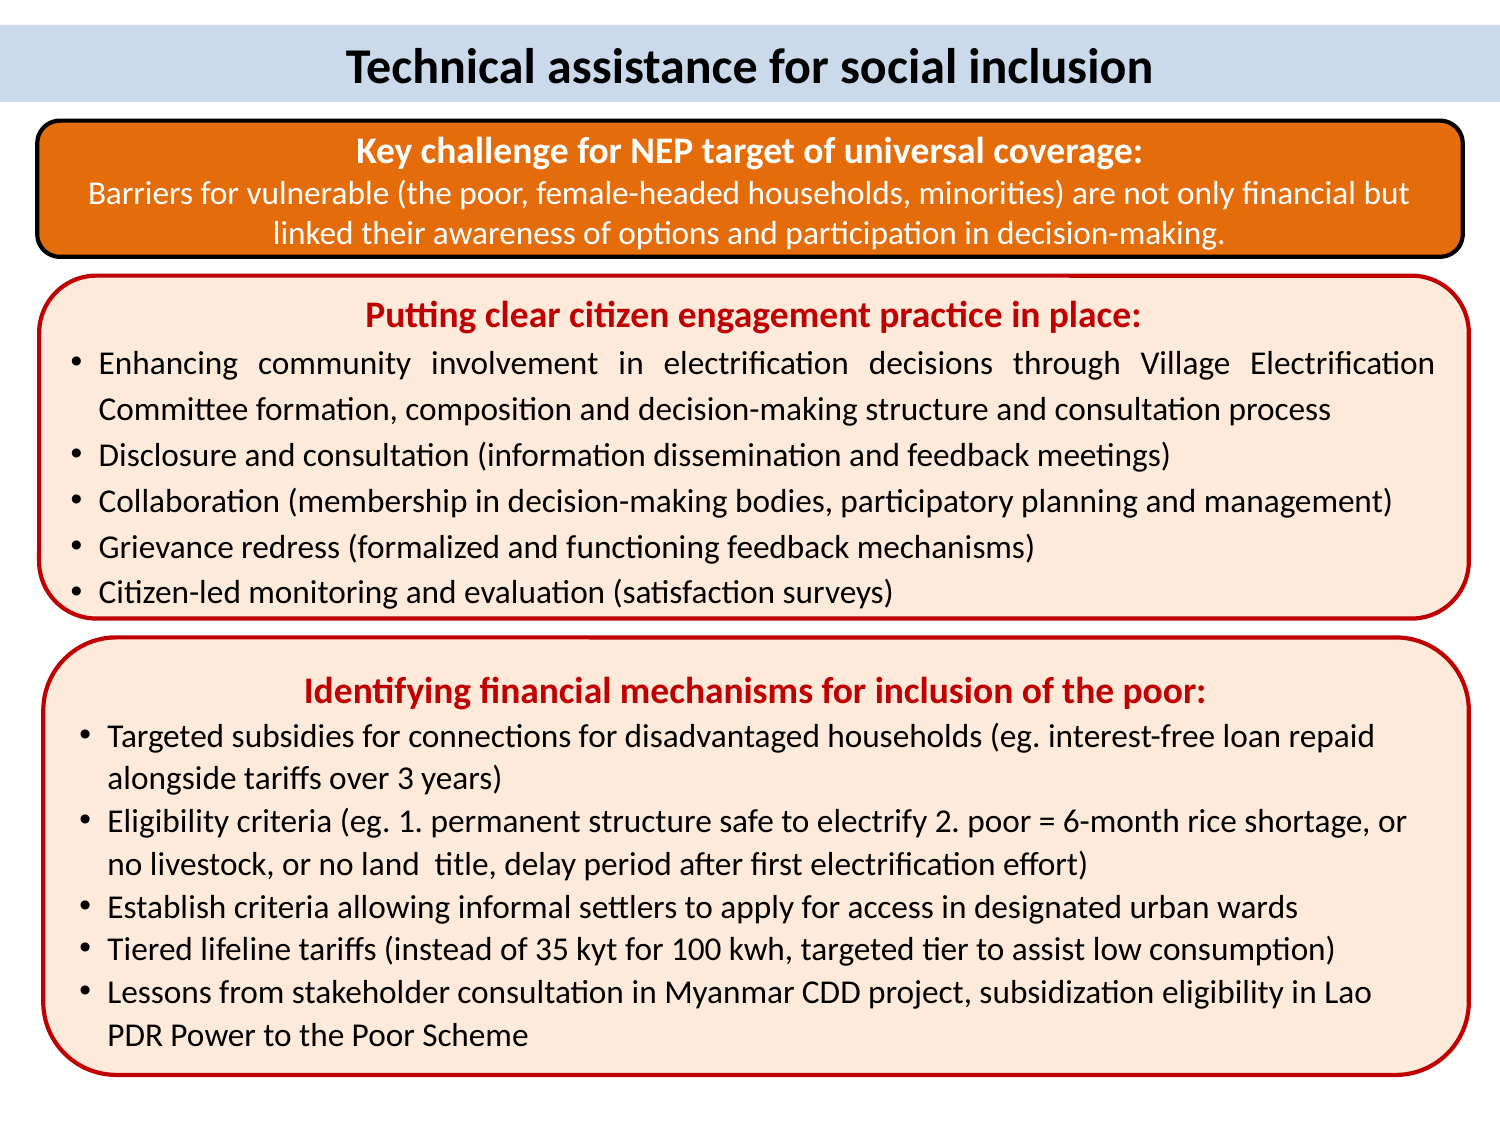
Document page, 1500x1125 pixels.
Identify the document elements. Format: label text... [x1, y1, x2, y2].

text_box Technical assistance for social inclusion [0, 24, 1500, 102]
text_box Key challenge for NEP target of universal coverage: Barriers for vulnerable (the poor, female-headed households, minorities) are not only financial but linked their awareness of options and participation in decision-making. [35, 118, 1465, 259]
text_box Identifying financial mechanisms for inclusion of the poor: Targeted subsidies for connections for disadvantaged households (eg. interest-free loan repaid alongside tariffs over 3 years) Eligibility criteria (eg. 1. permanent structure safe to electrify 2. poor = 6-month rice shortage, or no livestock, or no land title, delay period after first electrification effort) Establish criteria allowing informal settlers to apply for access in designated urban wards Tiered lifeline tariffs (instead of 35 kyt for 100 kwh, targeted tier to assist low consumption) Lessons from stakeholder consultation in Myanmar CDD project, subsidization eligibility in Lao PDR Power to the Poor Scheme [41, 635, 1471, 1078]
text_box Putting clear citizen engagement practice in place: Enhancing community involvement in electrification decisions through Village Electrification Committee formation, composition and decision-making structure and consultation process Disclosure and consultation (information dissemination and feedback meetings) Collaboration (membership in decision-making bodies, participatory planning and management) Grievance redress (formalized and functioning feedback mechanisms) Citizen-led monitoring and evaluation (satisfaction surveys) [36, 273, 1471, 621]
